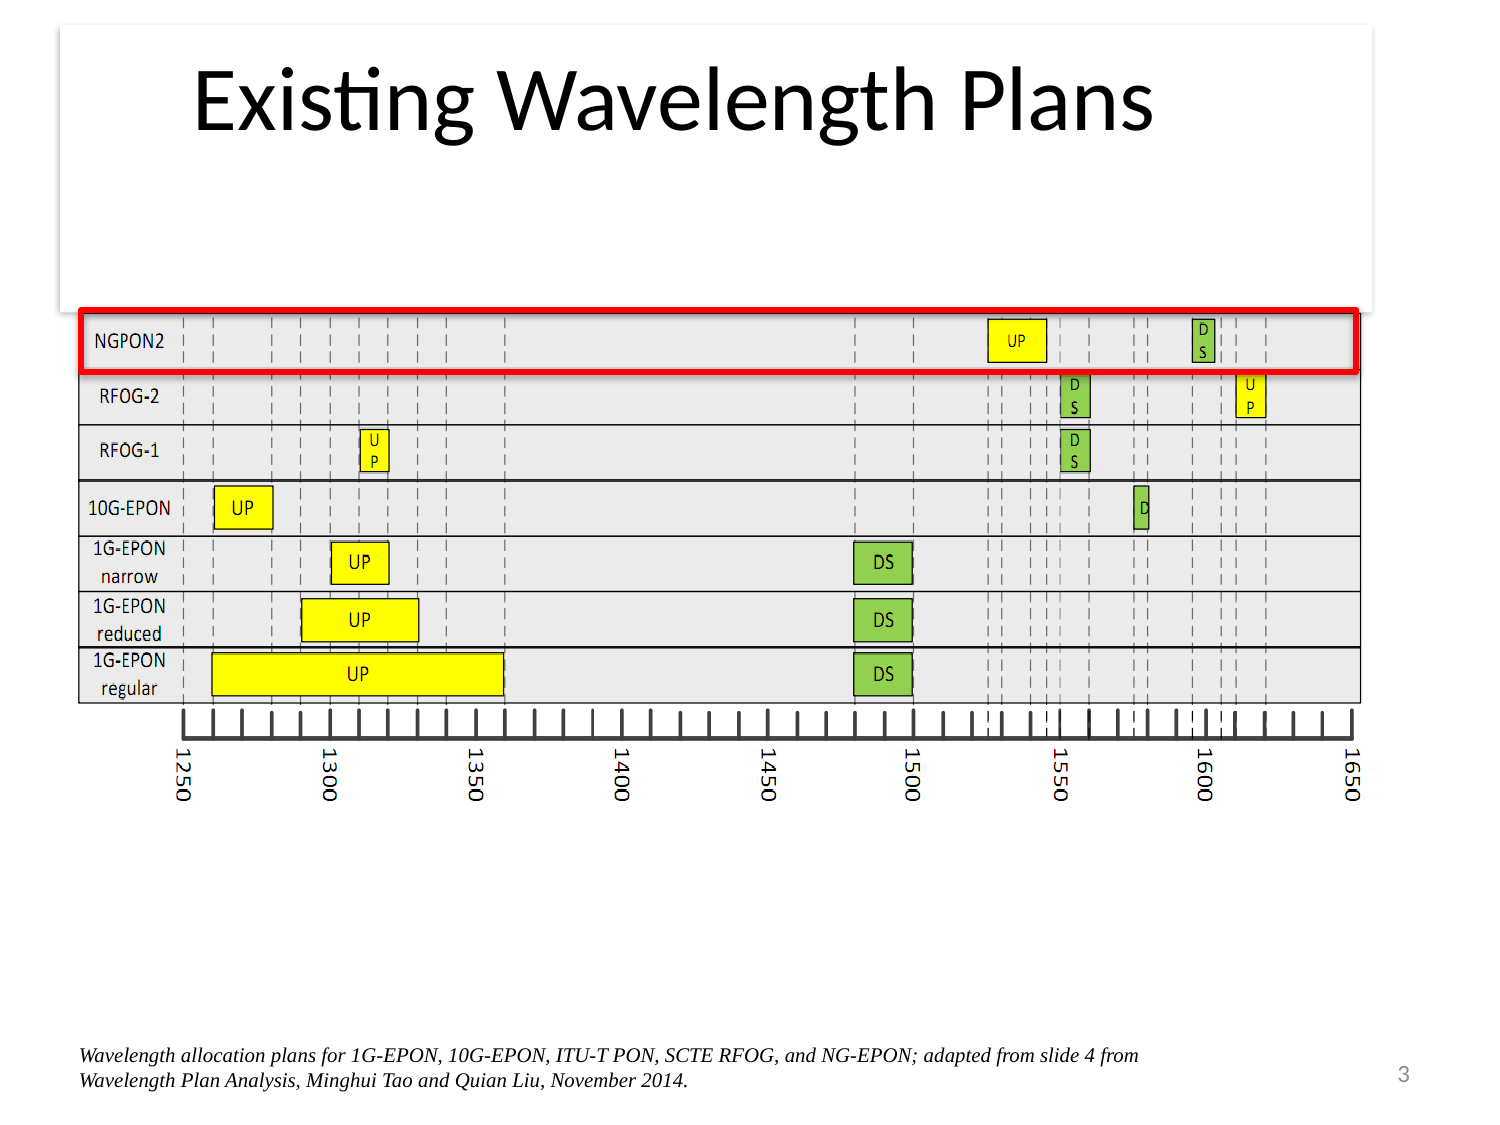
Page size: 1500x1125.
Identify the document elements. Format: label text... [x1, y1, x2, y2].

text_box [59, 24, 1373, 813]
slide_number 3 [1074, 1042, 1425, 1103]
title Existing Wavelength Plans [24, 0, 1325, 188]
text_box Wavelength allocation plans for 1G-EPON, 10G-EPON, ITU-T PON, SCTE RFOG, and NG-EPON; adapted from slide 4 from Wavelength Plan Analysis, Minghui Tao and Quian Liu, November 2014. [64, 1034, 1175, 1100]
